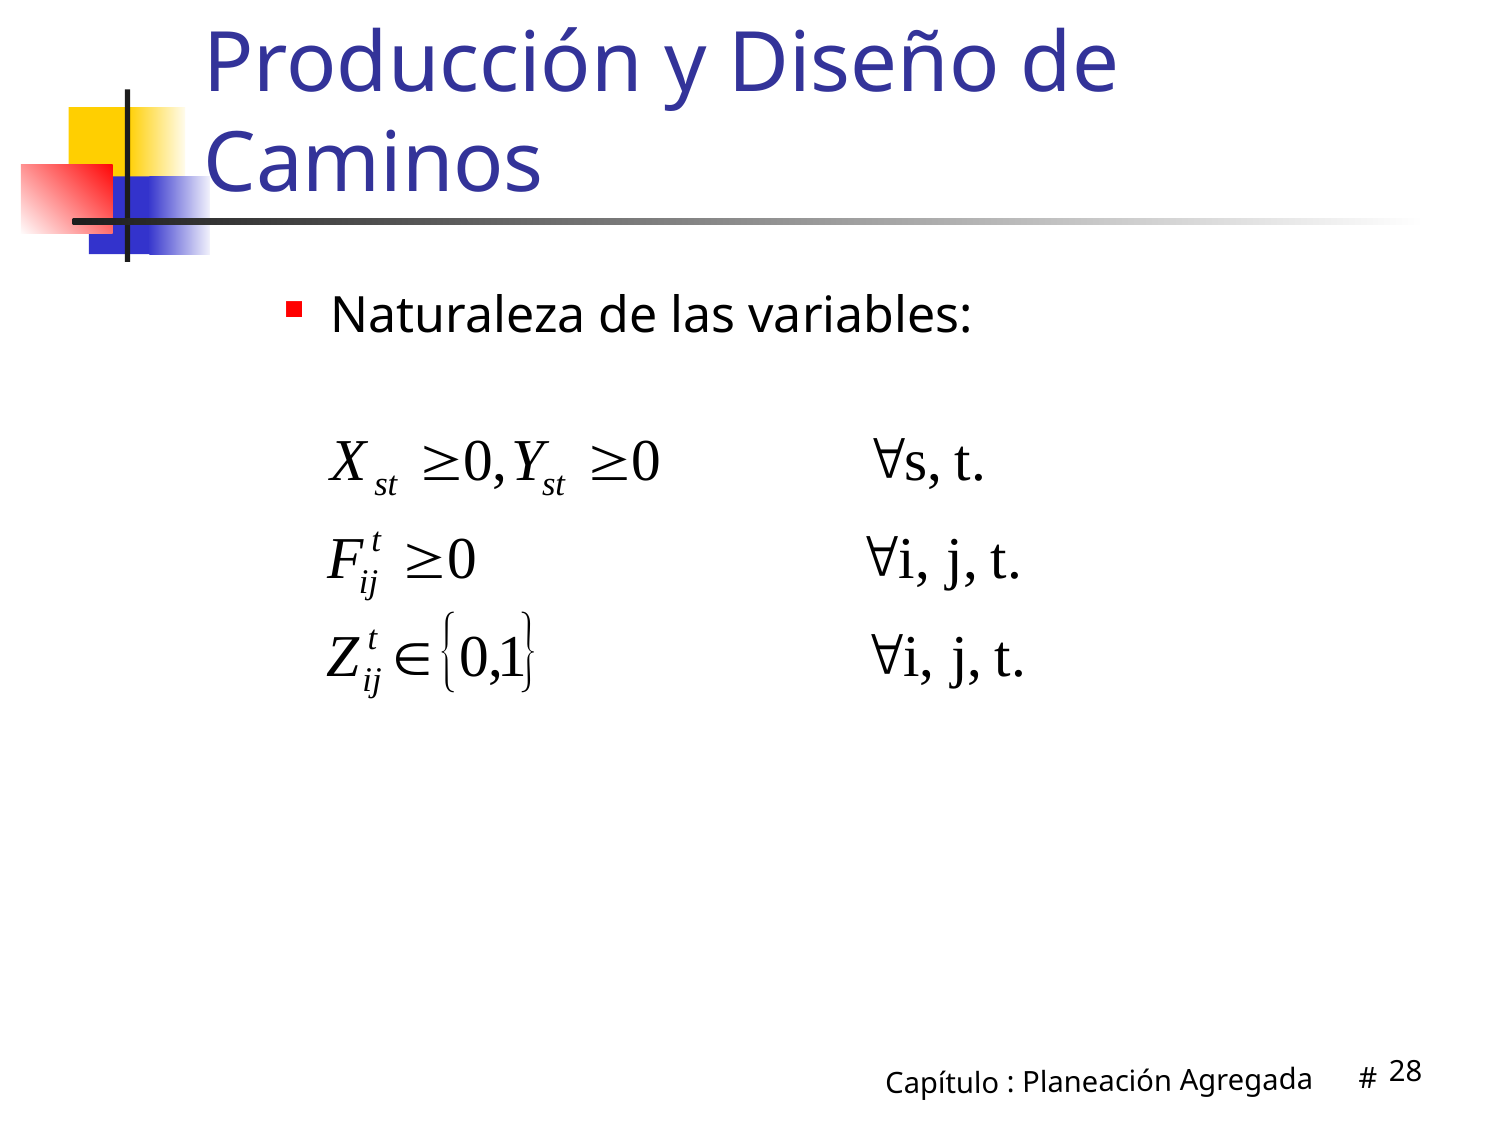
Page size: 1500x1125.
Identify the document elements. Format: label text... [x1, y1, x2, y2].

footer Capítulo : Planeación Agregada # [836, 1028, 1427, 1109]
title Producción y Diseño de Caminos [188, 27, 1468, 216]
list Naturaleza de las variables: [193, 274, 1470, 1007]
slide_number 28 [1124, 1024, 1438, 1101]
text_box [316, 424, 1034, 703]
